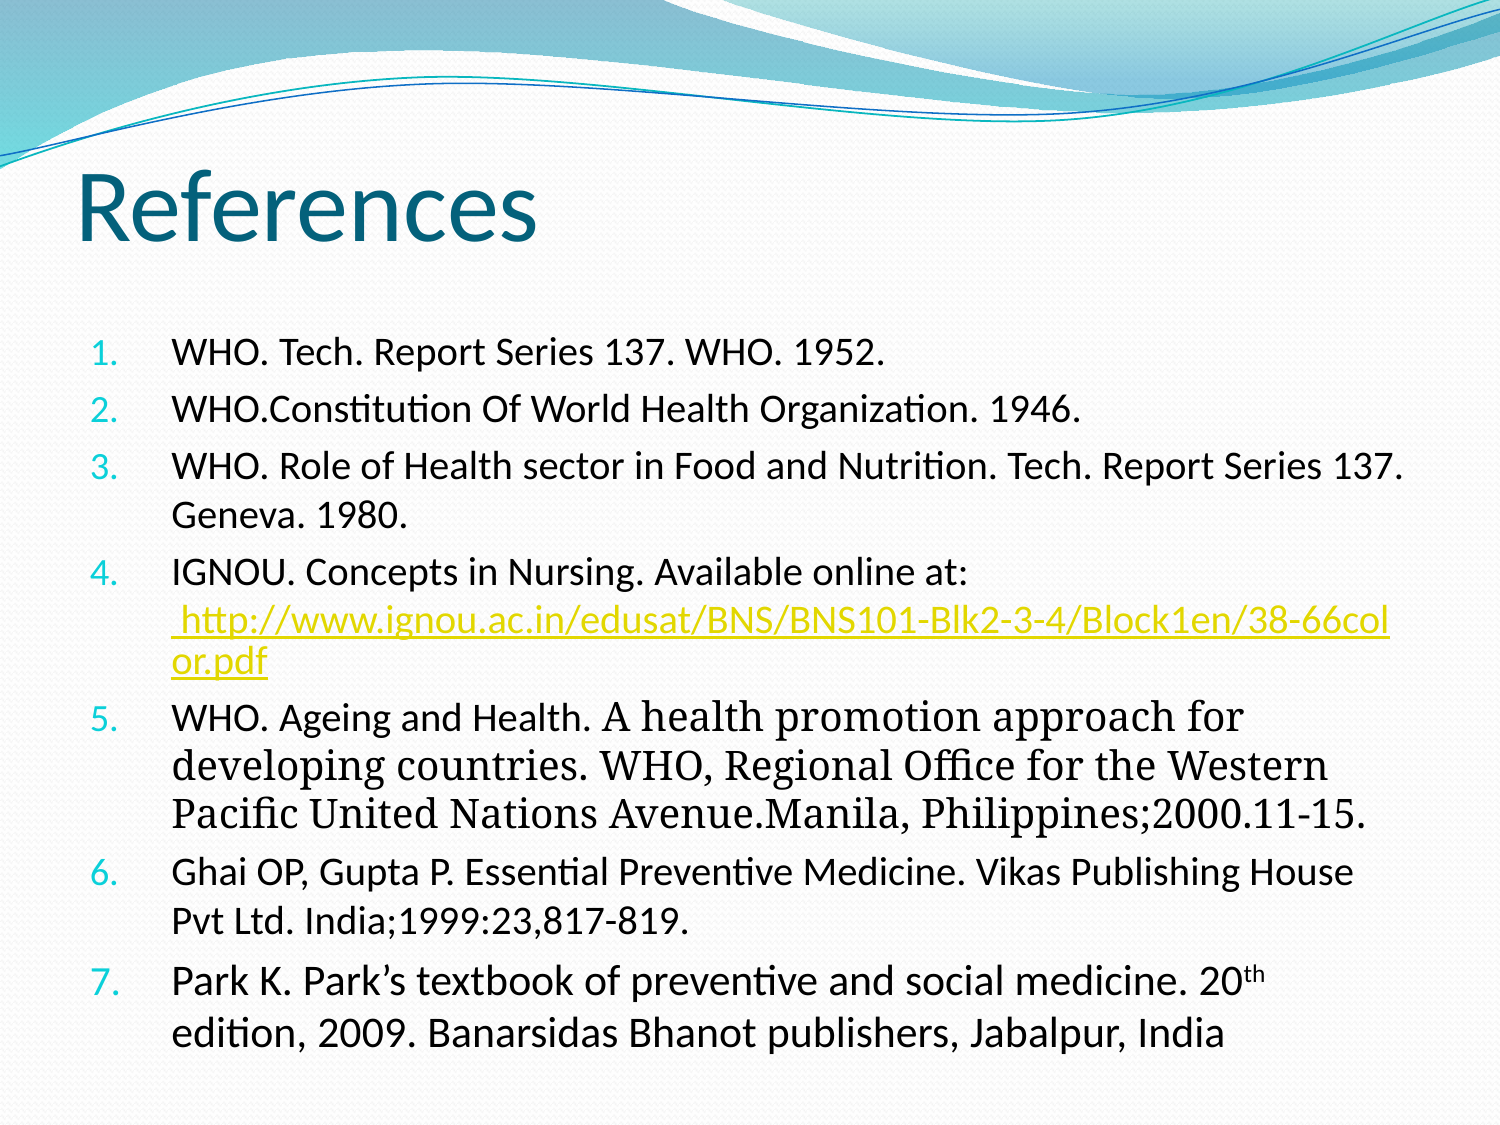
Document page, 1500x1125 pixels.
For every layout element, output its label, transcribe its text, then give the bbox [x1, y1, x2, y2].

title References [75, 75, 1425, 263]
list WHO. Tech. Report Series 137. WHO. 1952. WHO.Constitution Of World Health Organization. 1946. WHO. Role of Health sector in Food and Nutrition. Tech. Report Series 137. Geneva. 1980. IGNOU. Concepts in Nursing. Available online at: http://www.ignou.ac.in/edusat/BNS/BNS101-Blk2-3-4/Block1en/38-66color.pdf WHO. Ageing and Health. A health promotion approach for developing countries. WHO, Regional Office for the Western Pacific United Nations Avenue.Manila, Philippines;2000.11-15. Ghai OP, Gupta P. Essential Preventive Medicine. Vikas Publishing House Pvt Ltd. India;1999:23,817-819. Park K. Park’s textbook of preventive and social medicine. 20th edition, 2009. Banarsidas Bhanot publishers, Jabalpur, India [75, 317, 1425, 1038]
